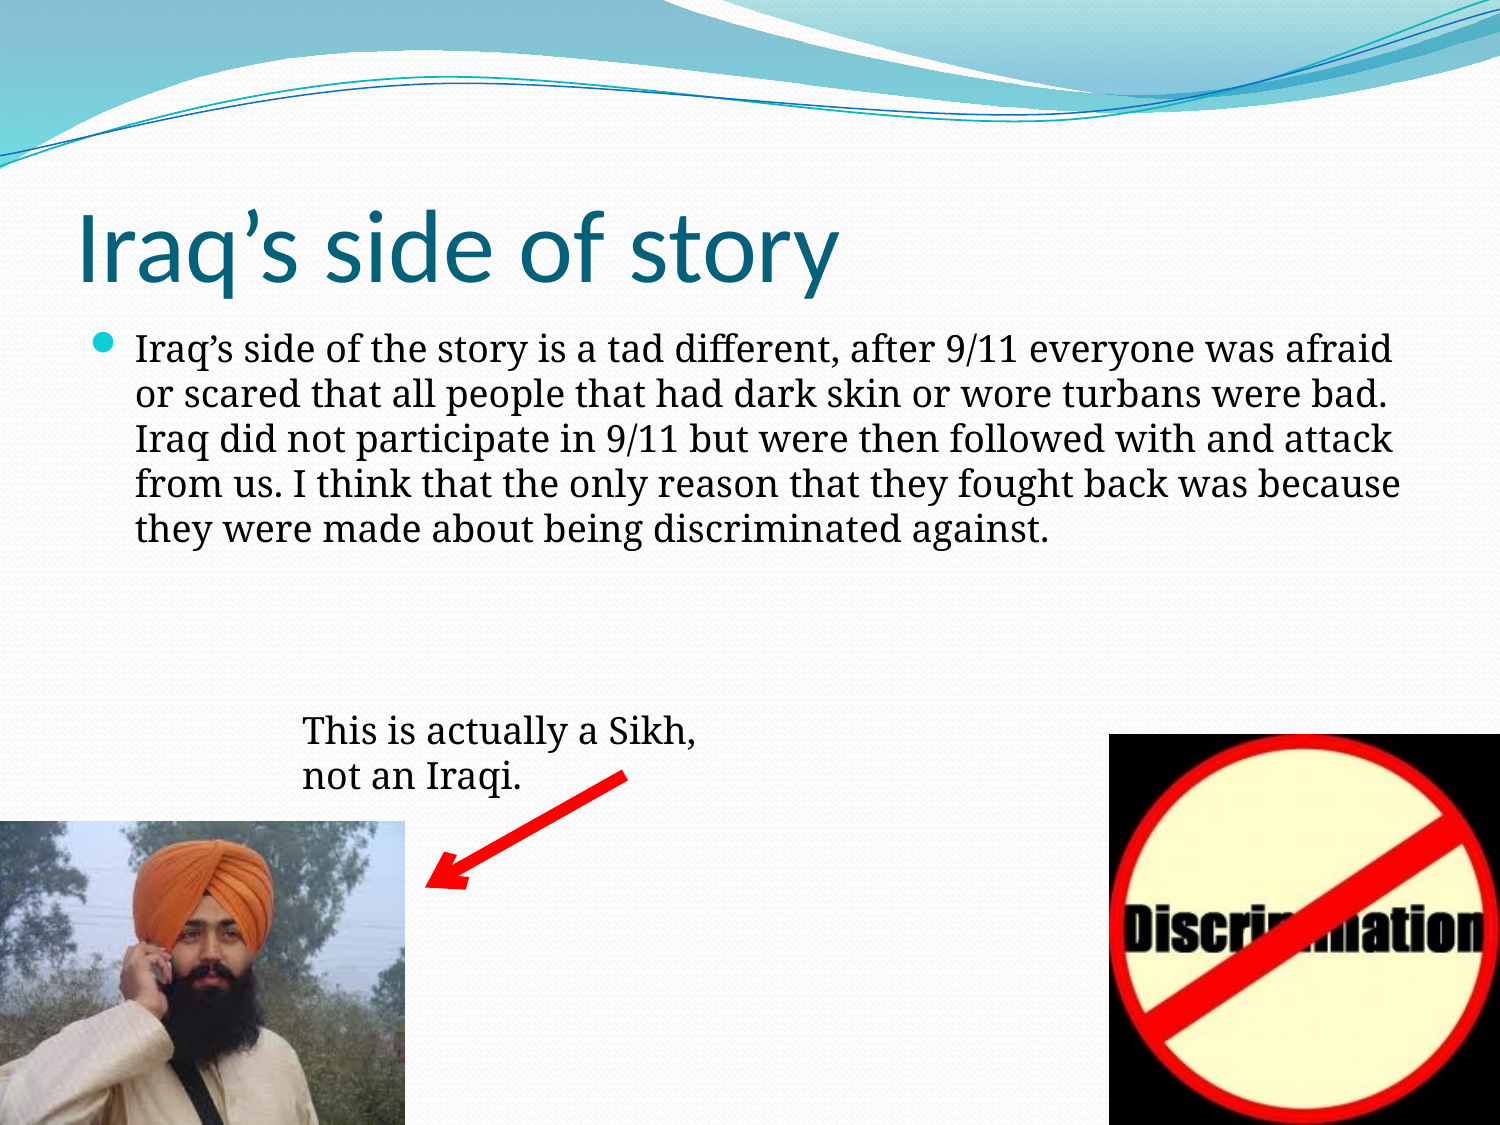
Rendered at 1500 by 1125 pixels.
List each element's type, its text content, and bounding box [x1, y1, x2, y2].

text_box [424, 774, 626, 888]
title Iraq’s side of story [75, 115, 1425, 303]
picture [1109, 734, 1500, 1125]
list Iraq’s side of the story is a tad different, after 9/11 everyone was afraid or scared that all people that had dark skin or wore turbans were bad. Iraq did not participate in 9/11 but were then followed with and attack from us. I think that the only reason that they fought back was because they were made about being discriminated against. [75, 317, 1425, 1038]
picture [0, 821, 405, 1125]
text_box This is actually a Sikh, not an Iraqi. [287, 699, 725, 805]
